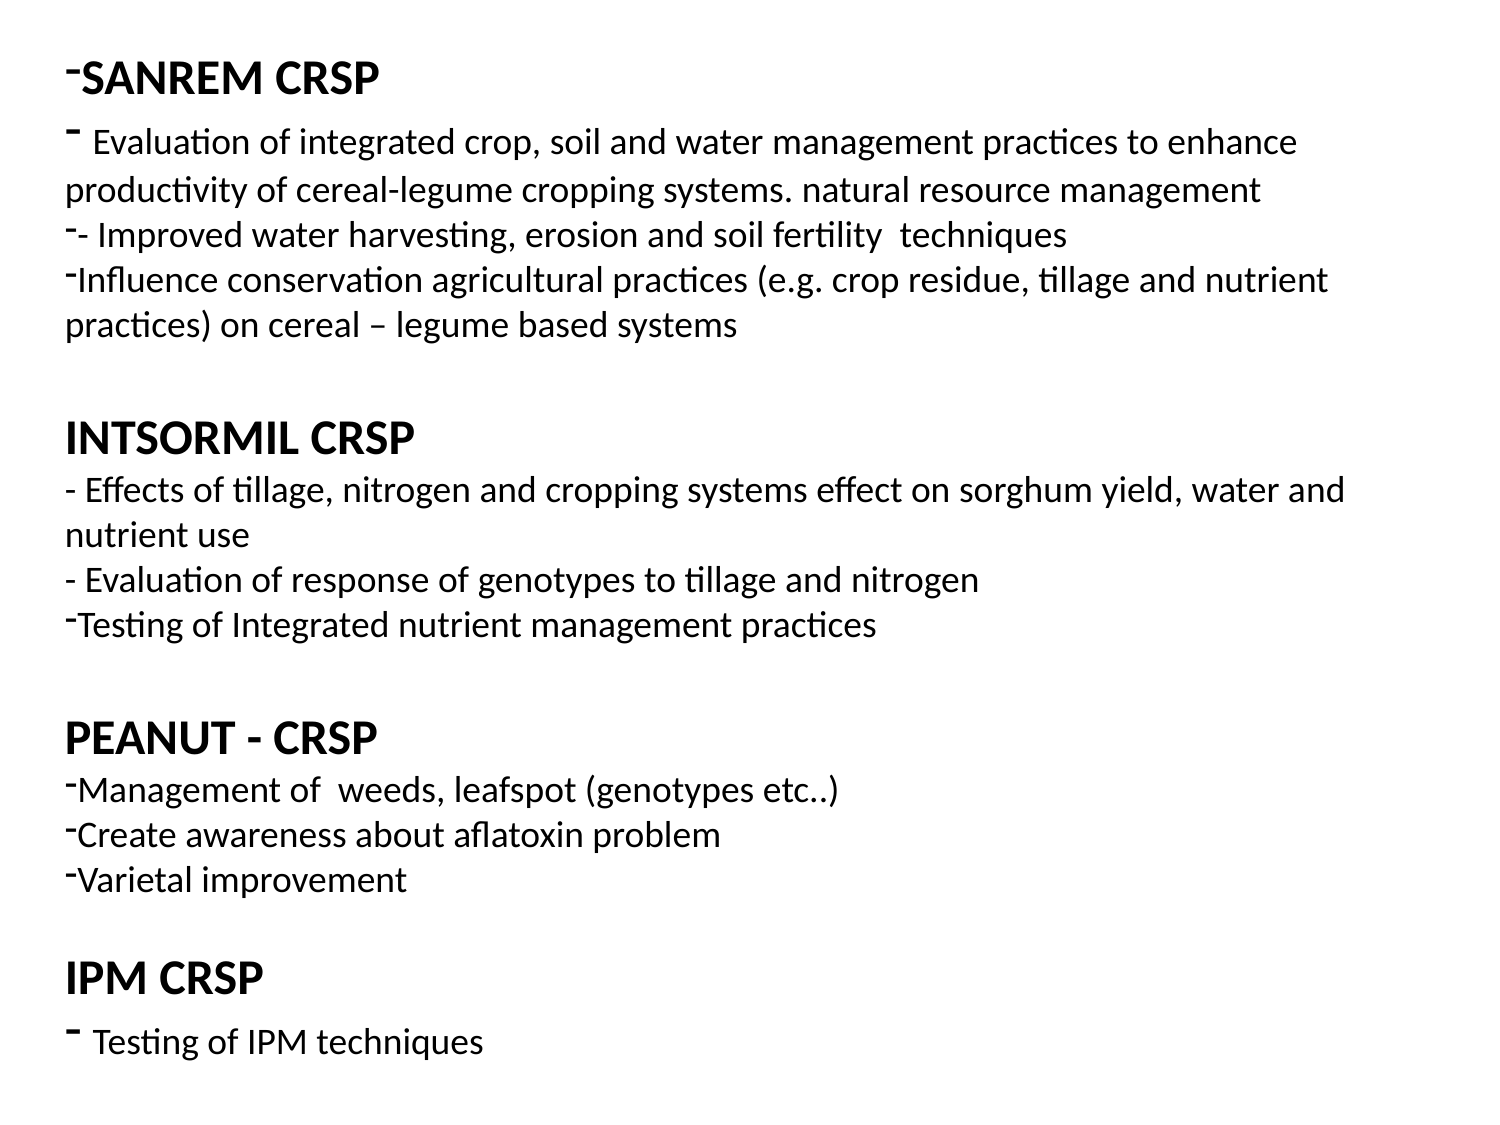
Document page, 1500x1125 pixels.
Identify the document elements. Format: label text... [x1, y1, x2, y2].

text_box SANREM CRSP Evaluation of integrated crop, soil and water management practices to enhance productivity of cereal-legume cropping systems. natural resource management - Improved water harvesting, erosion and soil fertility techniques Influence conservation agricultural practices (e.g. crop residue, tillage and nutrient practices) on cereal – legume based systems INTSORMIL CRSP - Effects of tillage, nitrogen and cropping systems effect on sorghum yield, water and nutrient use - Evaluation of response of genotypes to tillage and nitrogen Testing of Integrated nutrient management practices PEANUT - CRSP Management of weeds, leafspot (genotypes etc..) Create awareness about aflatoxin problem Varietal improvement IPM CRSP Testing of IPM techniques [50, 37, 1438, 1125]
